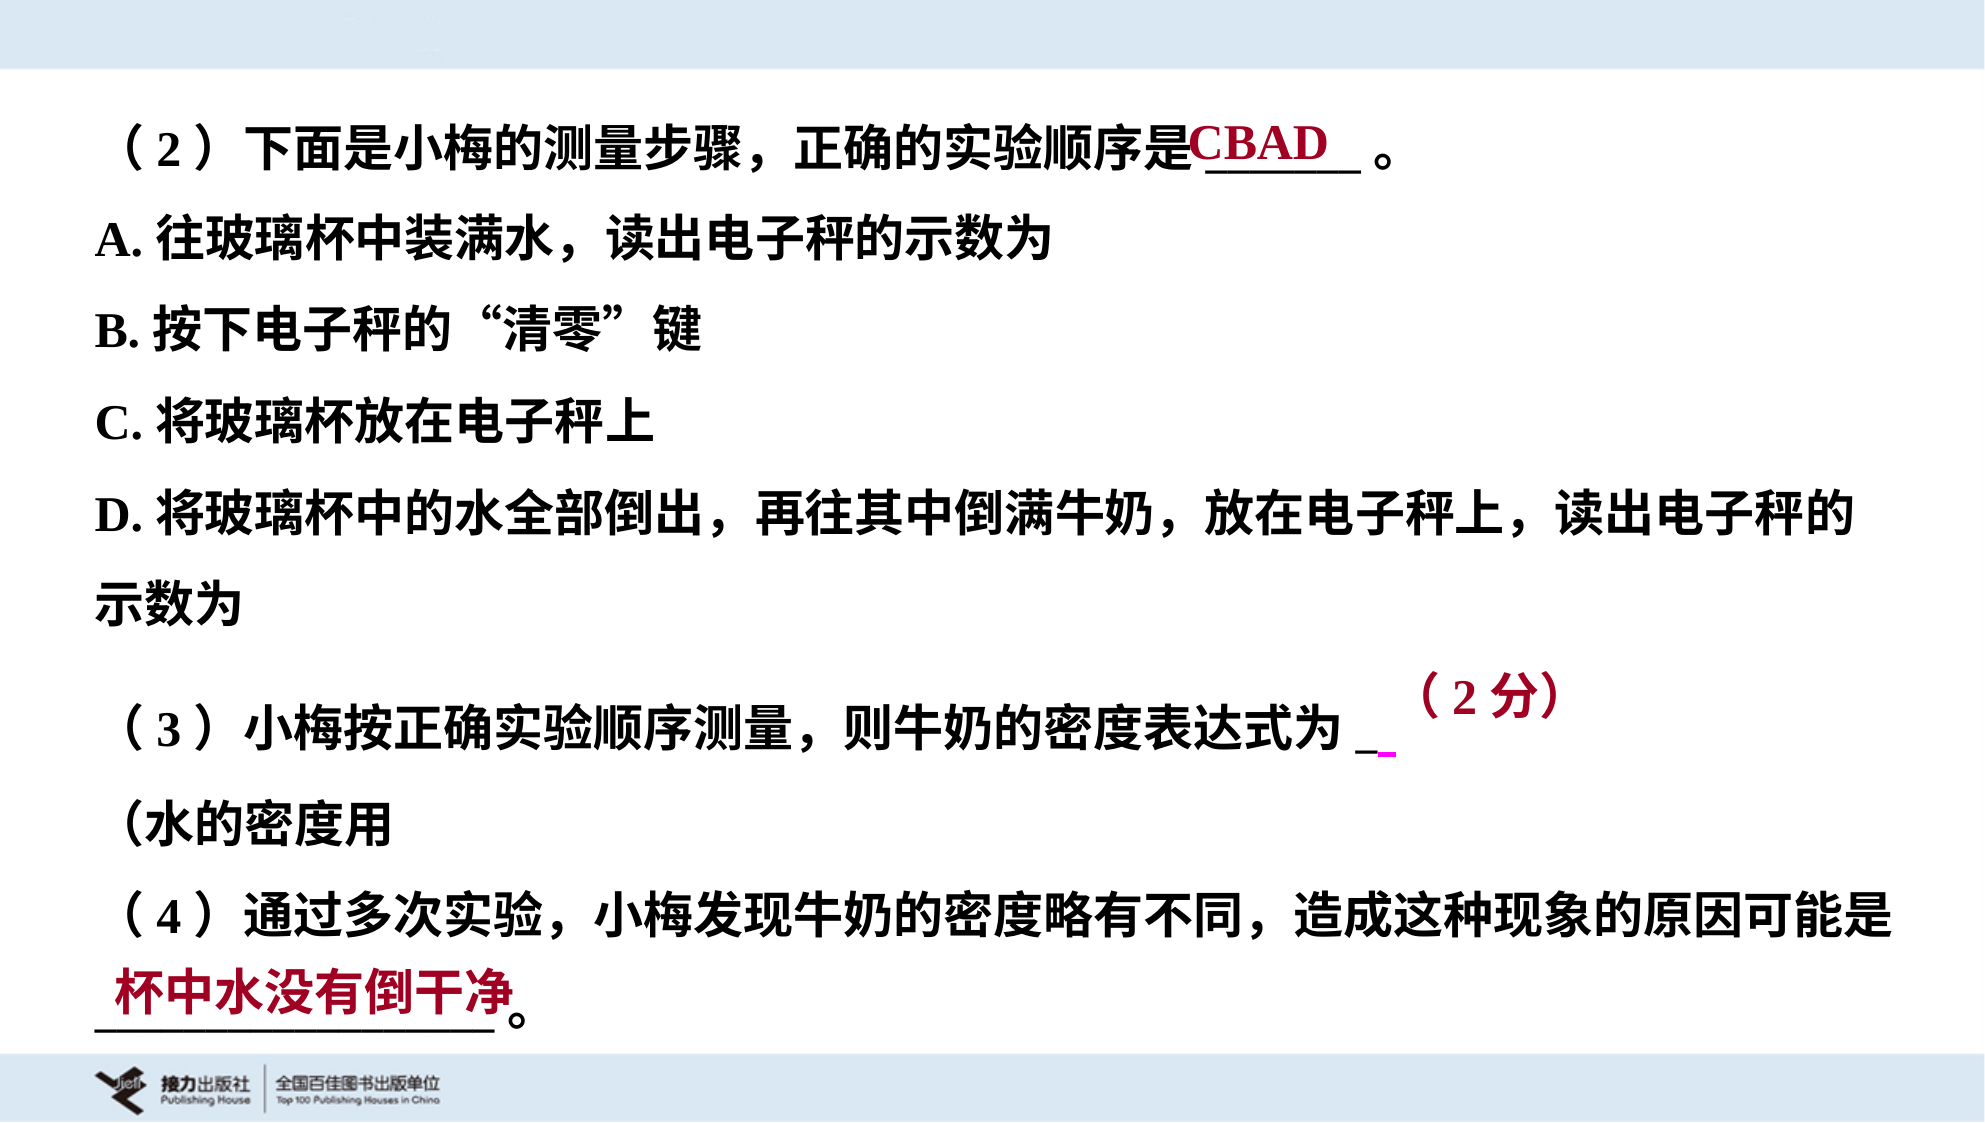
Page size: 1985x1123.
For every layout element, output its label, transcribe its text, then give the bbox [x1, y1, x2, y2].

text_box CBAD [1169, 82, 1348, 170]
text_box 杯中水没有倒干净 [95, 933, 534, 1021]
text_box （2）下面是小梅的测量步骤，正确的实验顺序是_______。 [94, 88, 1892, 176]
picture [0, 0, 1985, 1122]
